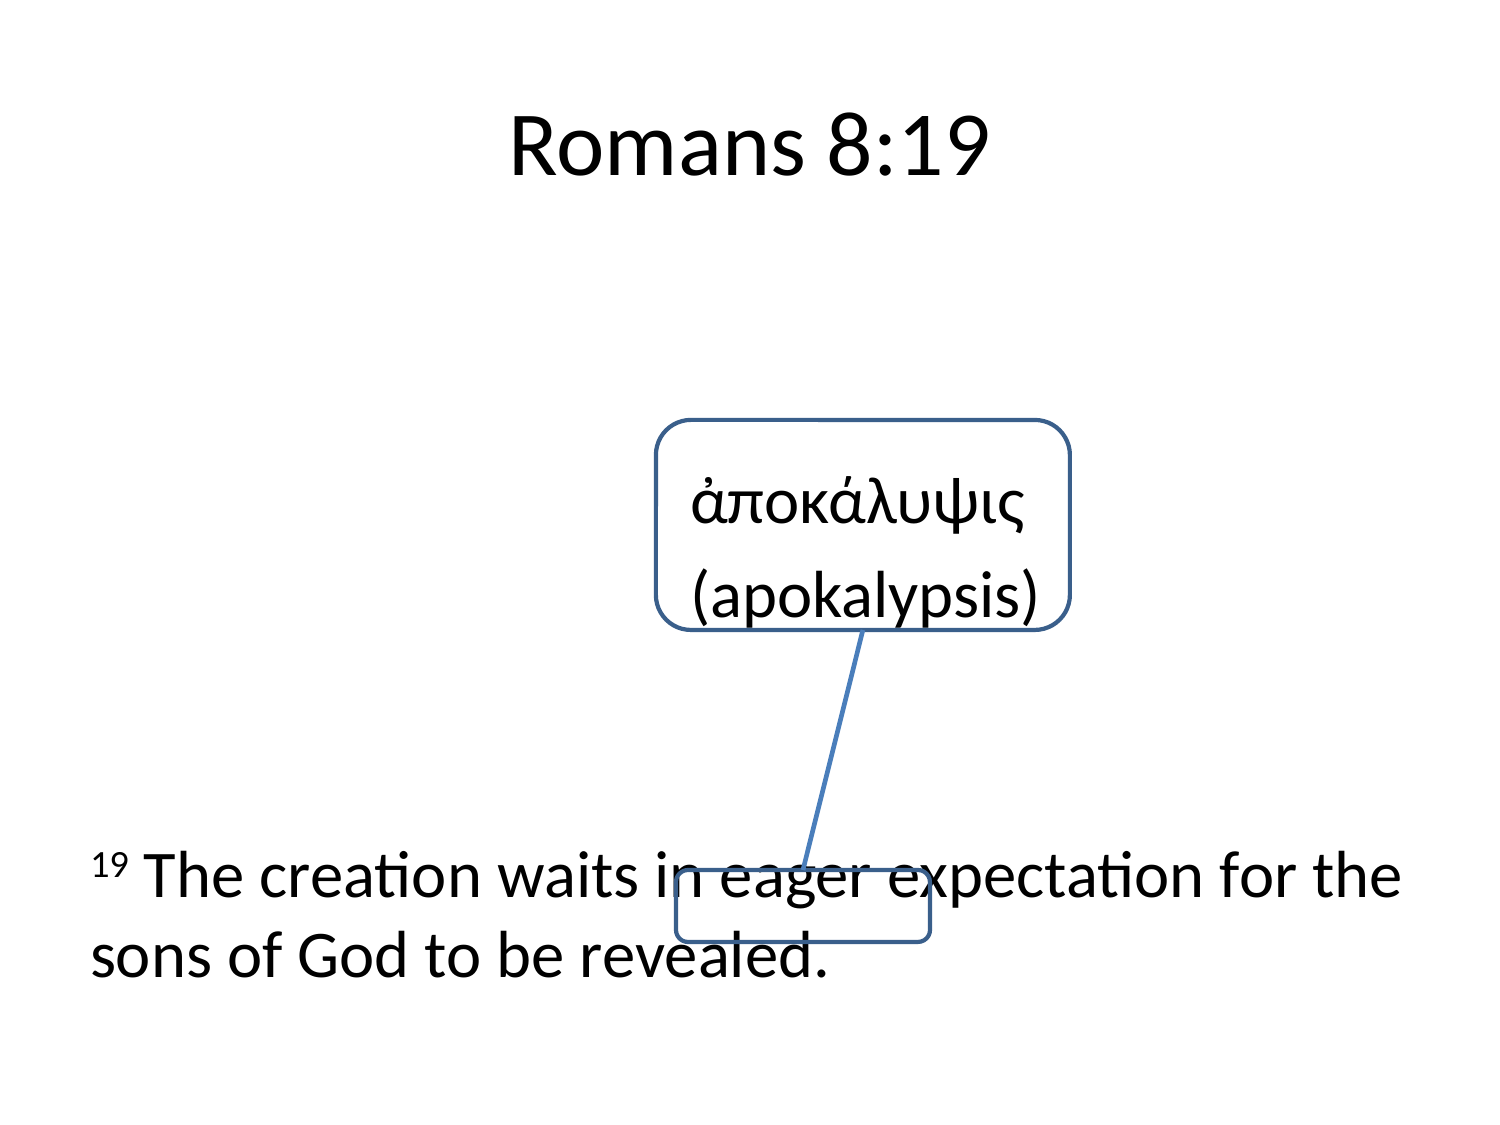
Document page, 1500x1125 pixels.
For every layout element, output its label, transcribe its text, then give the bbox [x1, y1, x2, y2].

list ἀποκάλυψις (apokalypsis) 19 The creation waits in eager expectation for the sons of God to be revealed. [75, 262, 1425, 1005]
text_box [673, 867, 933, 945]
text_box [802, 629, 864, 871]
title Romans 8:19 [75, 45, 1425, 233]
text_box [653, 417, 1072, 633]
